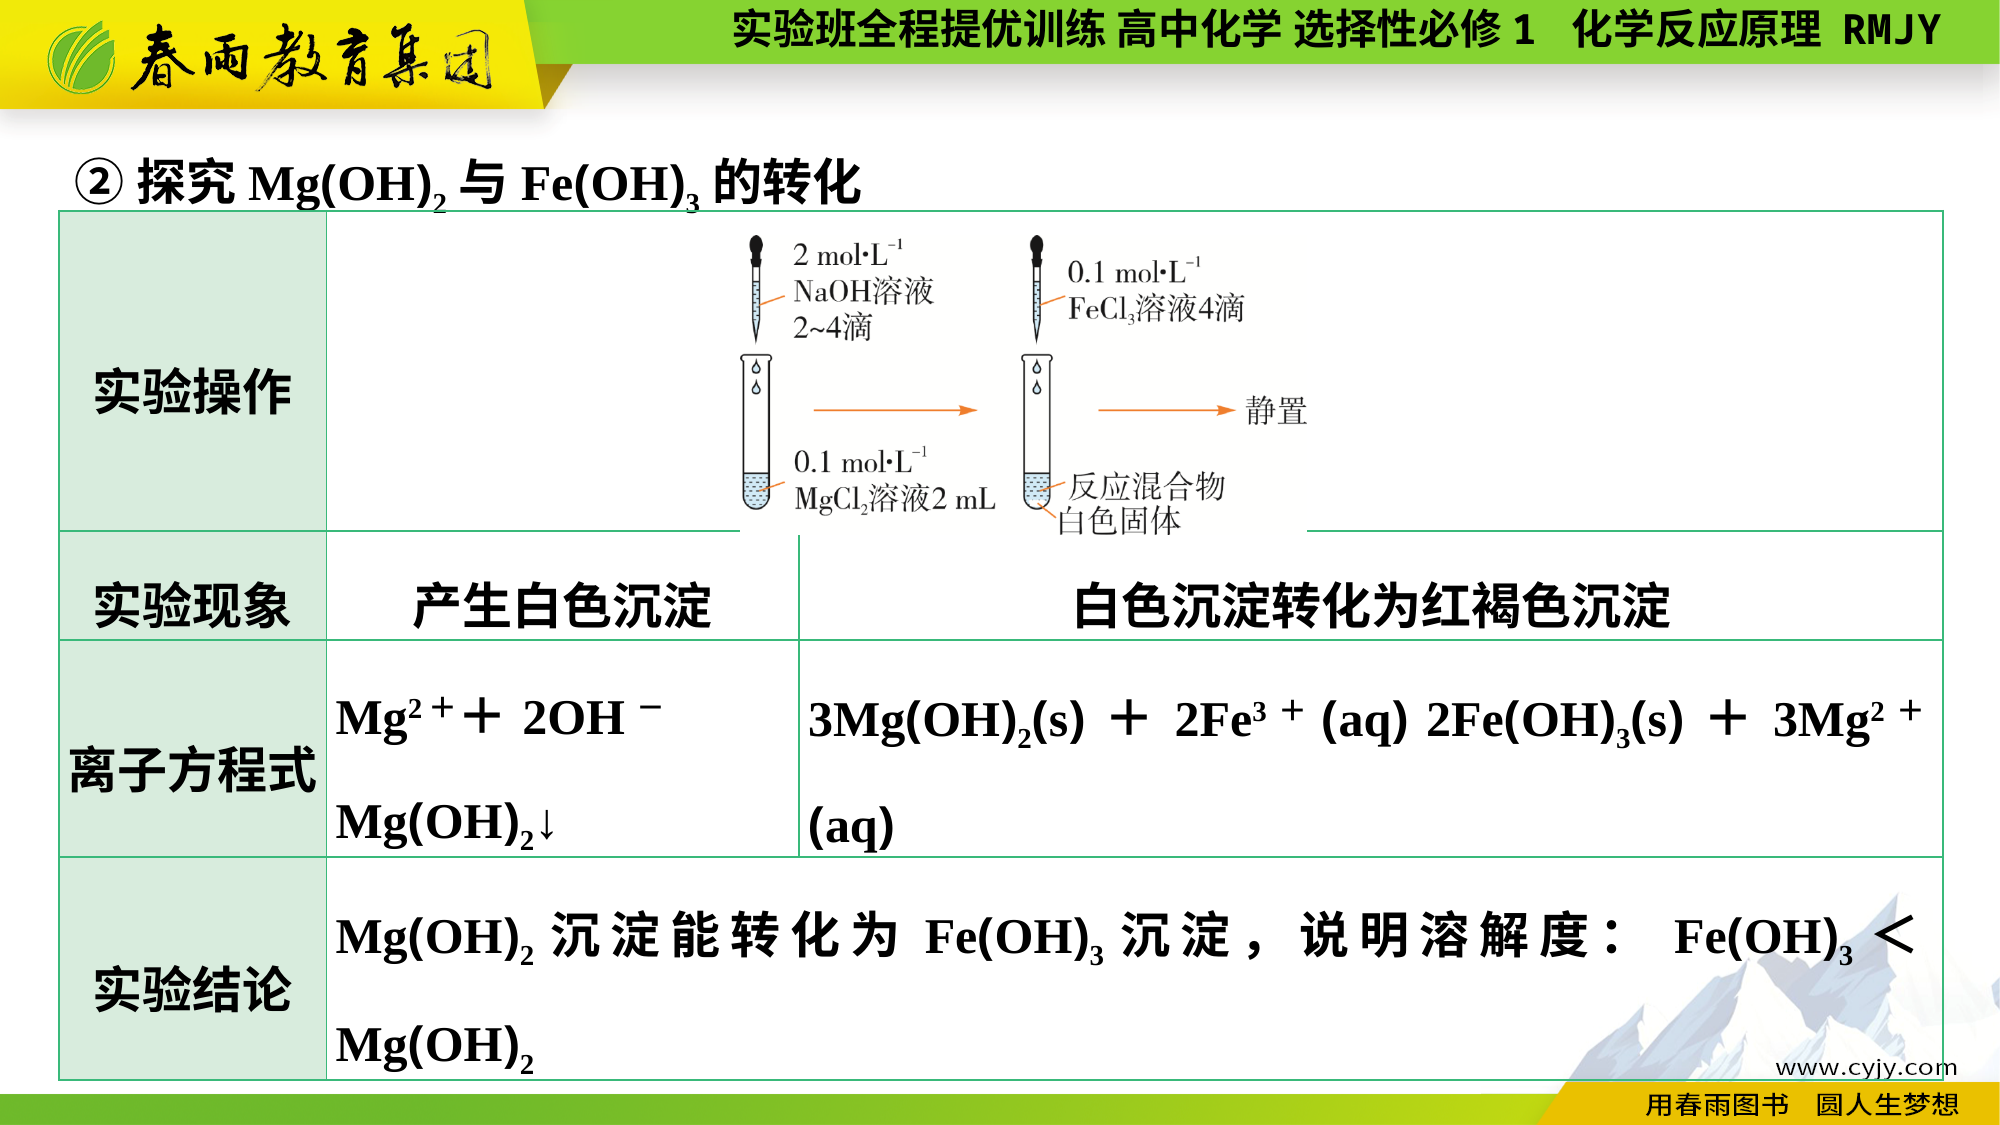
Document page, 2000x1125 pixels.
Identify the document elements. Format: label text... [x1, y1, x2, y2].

list ②探究Mg(OH)2与Fe(OH)3的转化 [59, 108, 1944, 204]
picture [0, 0, 2000, 1125]
